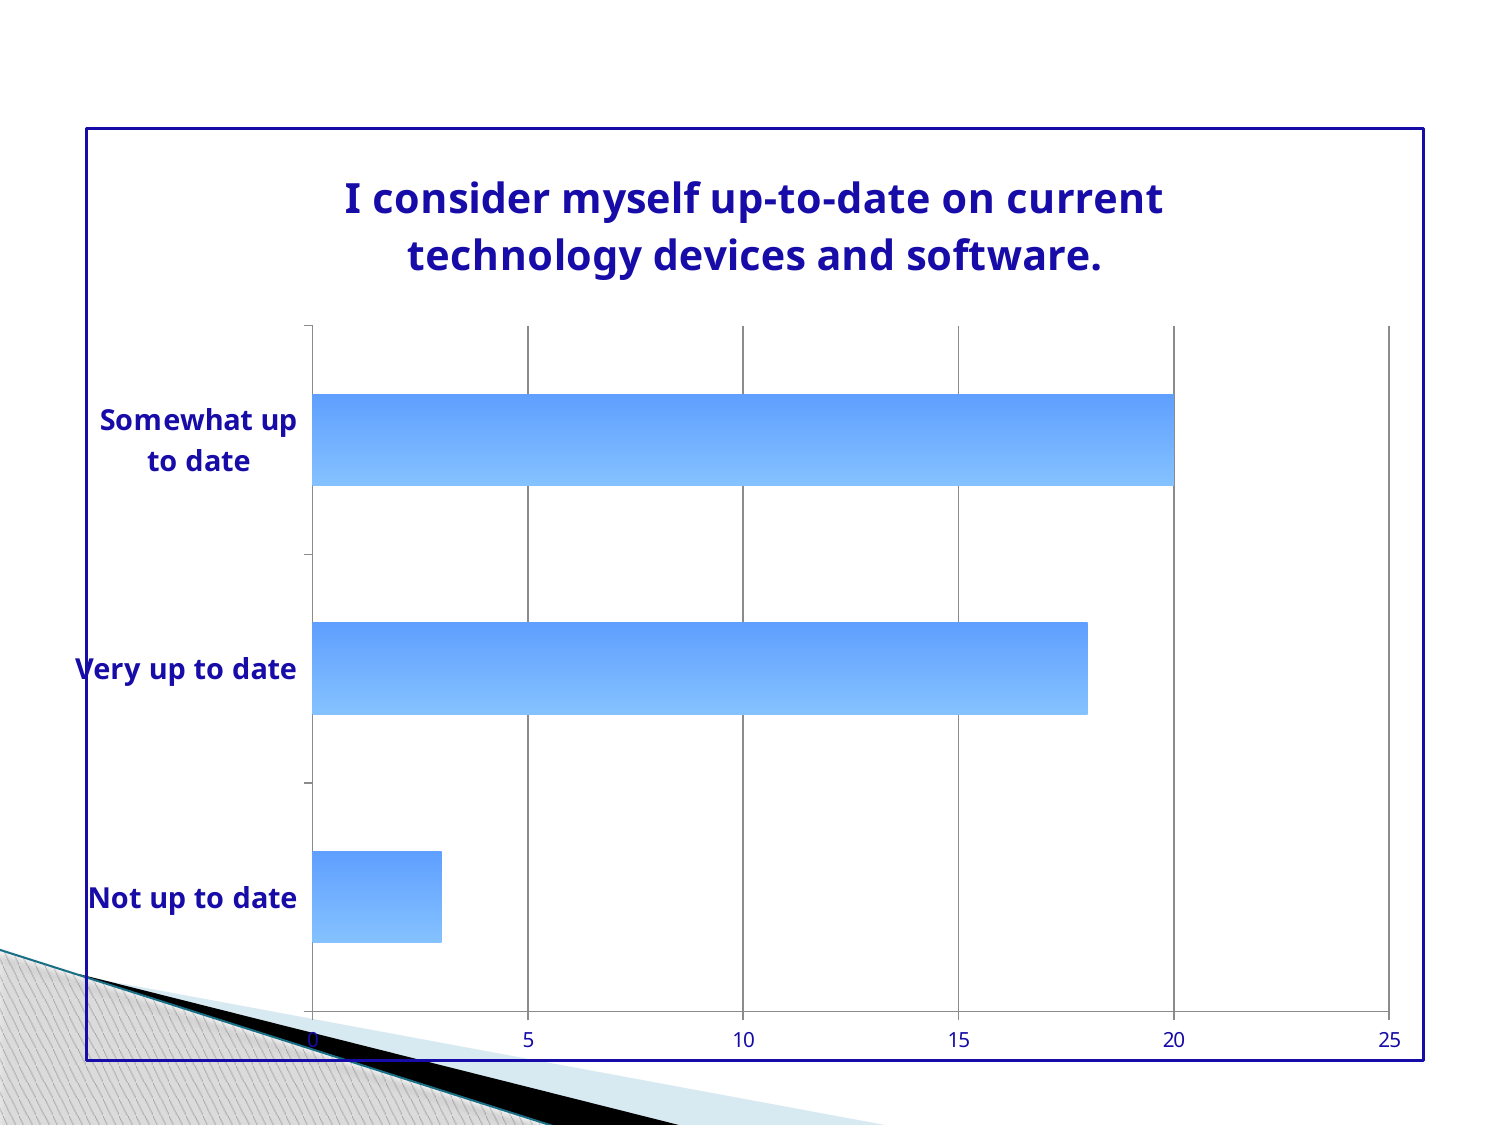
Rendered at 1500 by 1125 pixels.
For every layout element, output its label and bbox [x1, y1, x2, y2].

chart [74, 127, 1426, 1063]
